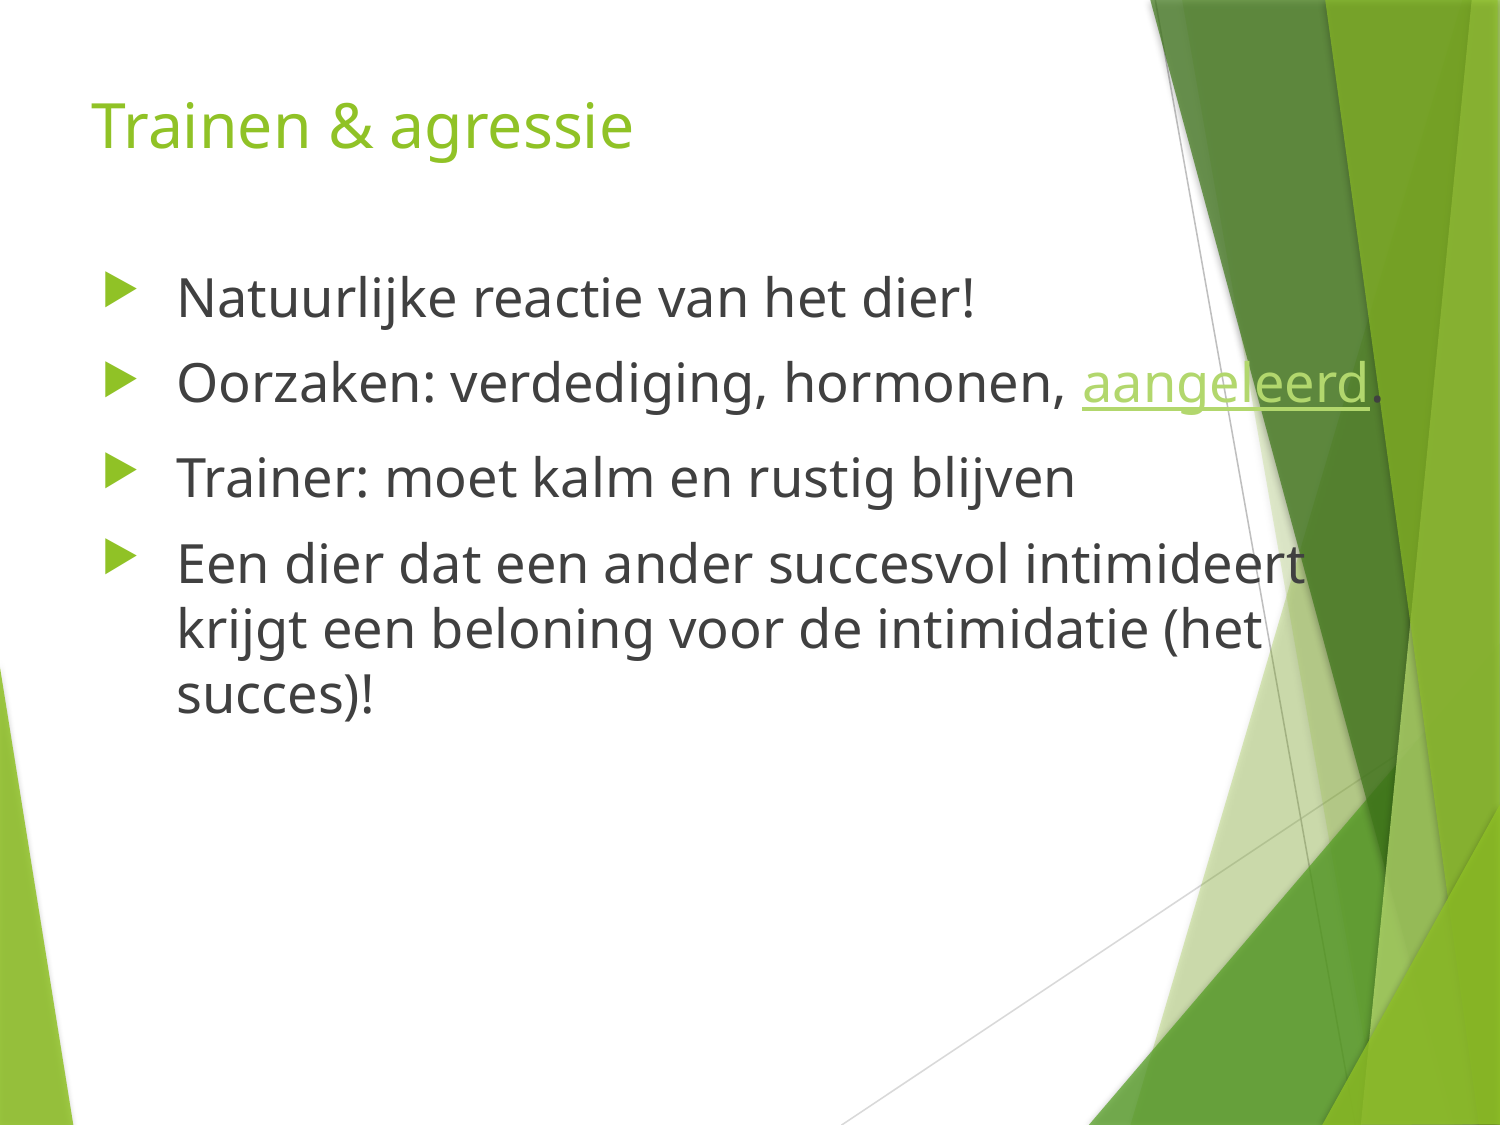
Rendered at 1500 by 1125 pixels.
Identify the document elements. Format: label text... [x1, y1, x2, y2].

list Natuurlijke reactie van het dier! Oorzaken: verdediging, hormonen, aangeleerd. Trainer: moet kalm en rustig blijven Een dier dat een ander succesvol intimideert krijgt een beloning voor de intimidatie (het succes)! [76, 255, 1427, 998]
title Trainen & agressie [76, 78, 1427, 208]
